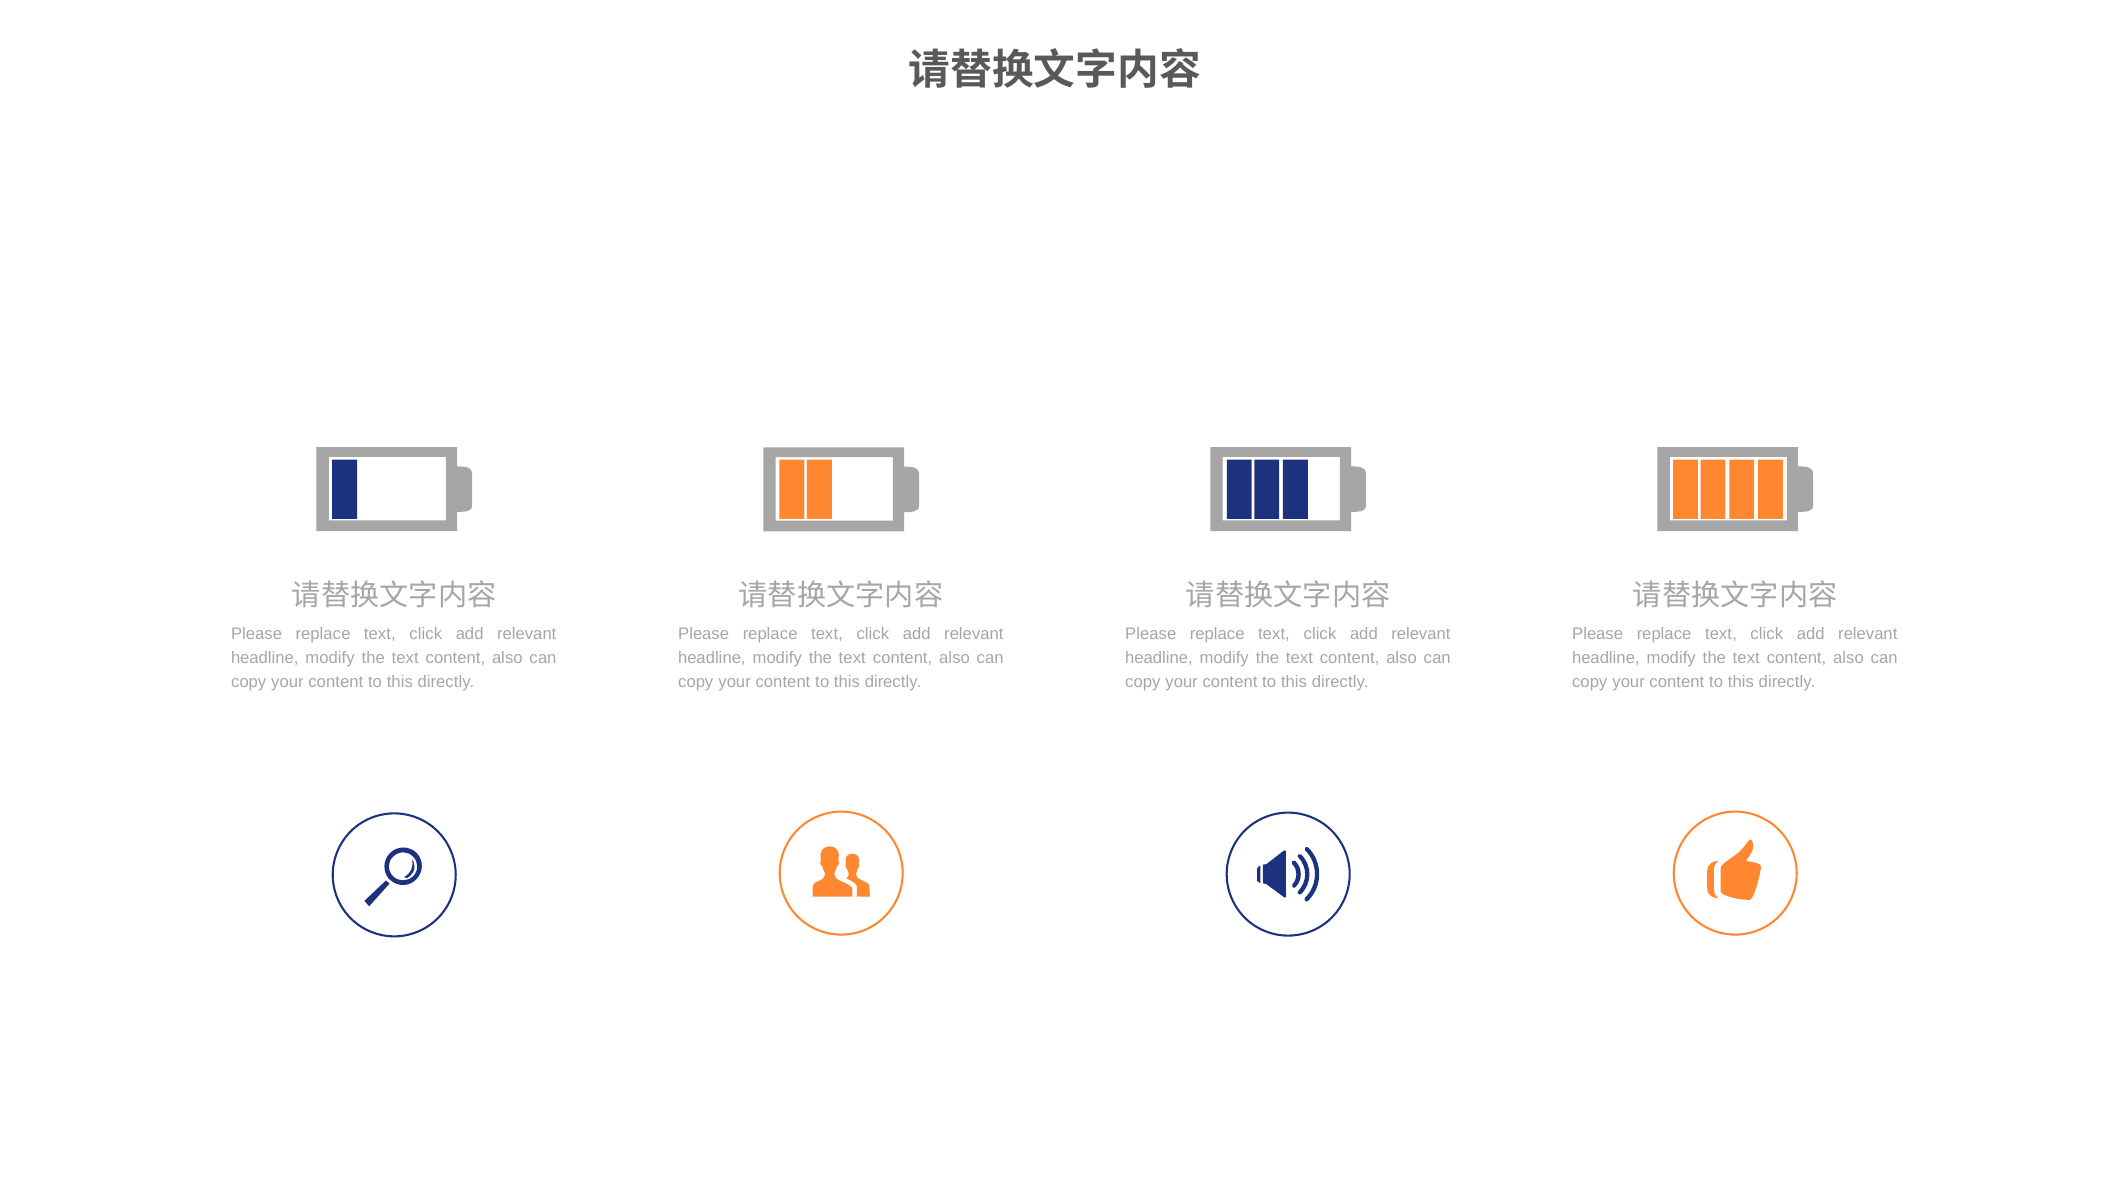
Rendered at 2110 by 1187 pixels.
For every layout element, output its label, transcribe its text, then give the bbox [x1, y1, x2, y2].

text_box Please replace text, click add relevant headline, modify the text content, also can copy your content to this directly. [1109, 611, 1467, 742]
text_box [332, 813, 456, 937]
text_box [1210, 447, 1367, 532]
text_box 请替换文字内容 [215, 561, 573, 611]
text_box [1657, 447, 1814, 532]
text_box 请替换文字内容 [1109, 561, 1467, 611]
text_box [1226, 812, 1350, 936]
text_box 请替换文字内容 [821, 27, 1289, 99]
text_box Please replace text, click add relevant headline, modify the text content, also can copy your content to this directly. [215, 611, 573, 742]
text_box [779, 811, 903, 935]
text_box 请替换文字内容 [662, 561, 1020, 611]
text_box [1673, 811, 1797, 935]
text_box Please replace text, click add relevant headline, modify the text content, also can copy your content to this directly. [662, 611, 1020, 742]
text_box Please replace text, click add relevant headline, modify the text content, also can copy your content to this directly. [1556, 611, 1914, 742]
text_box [316, 447, 473, 532]
text_box 请替换文字内容 [1556, 561, 1914, 611]
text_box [763, 447, 920, 532]
